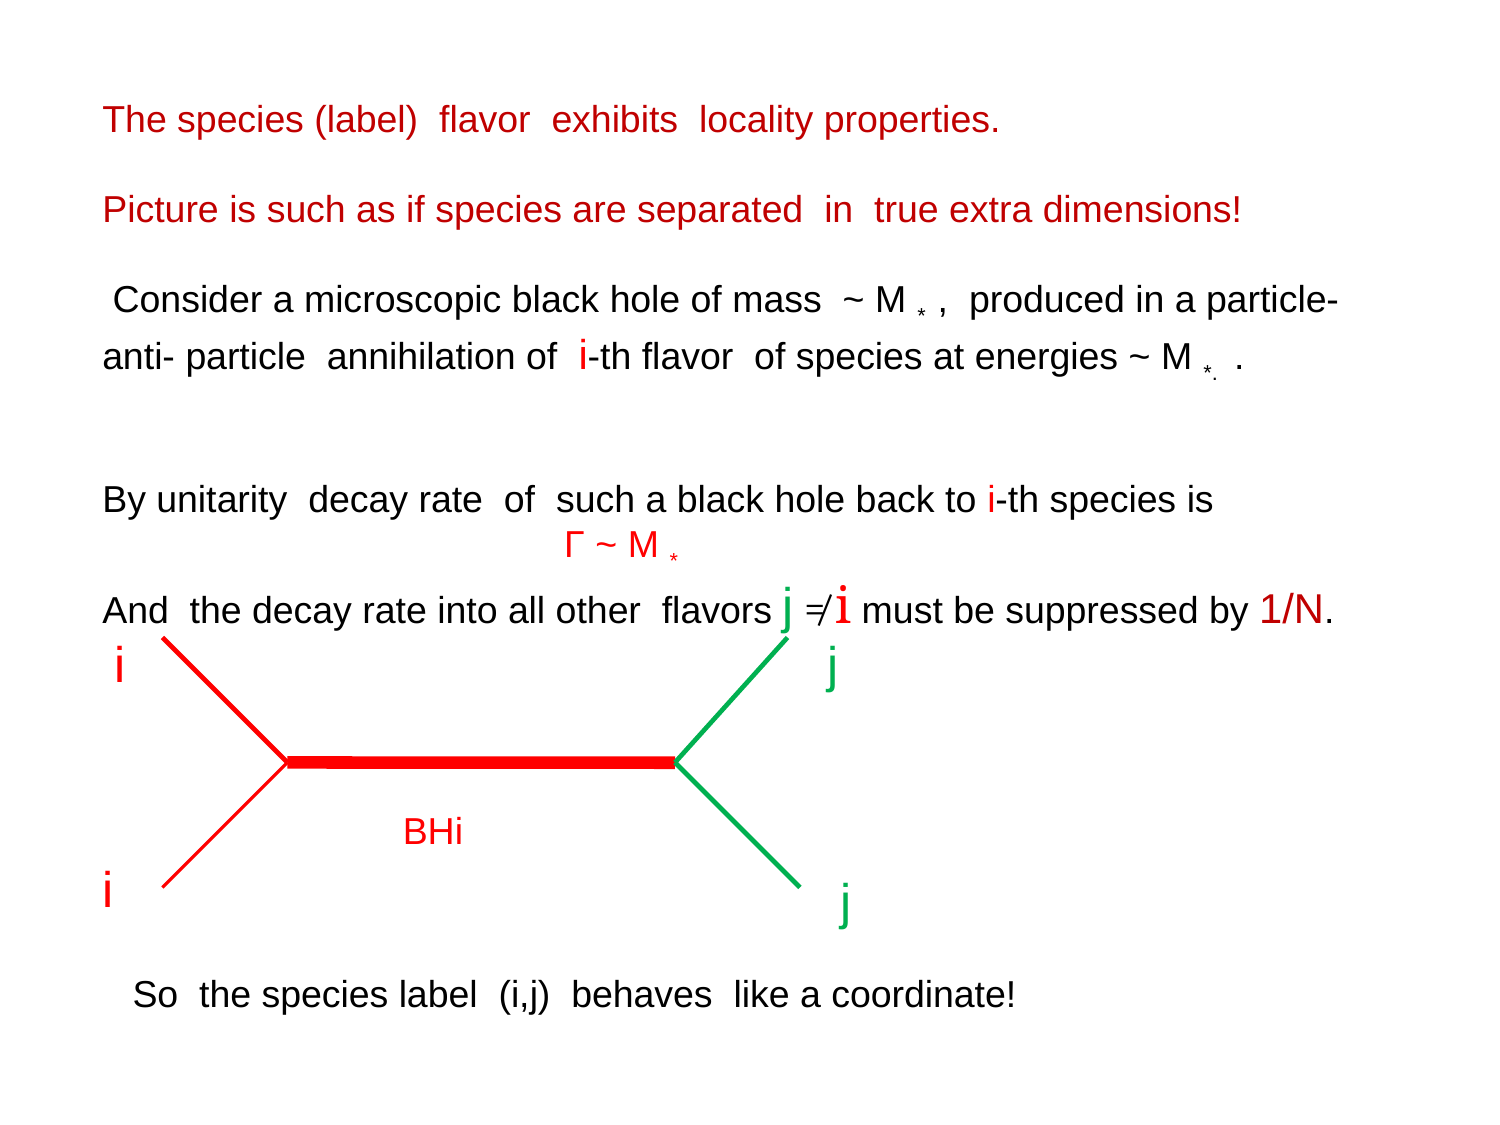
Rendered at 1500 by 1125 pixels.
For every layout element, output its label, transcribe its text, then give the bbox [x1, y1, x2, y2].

text_box j [812, 624, 854, 700]
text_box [674, 762, 801, 888]
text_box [668, 643, 794, 757]
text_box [162, 637, 288, 761]
text_box BHi [388, 799, 479, 860]
text_box The species (label) flavor exhibits locality properties. Picture is such as if species are separated in true extra dimensions! Consider a microscopic black hole of mass ~ M * , produced in a particle-anti- particle annihilation of i-th flavor of species at energies ~ M *. . By unitarity decay rate of such a black hole back to i-th species is Γ ~ M * And the decay rate into all other flavors j ≠ i must be suppressed by 1/N. [87, 87, 1425, 1125]
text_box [162, 762, 288, 888]
text_box i [100, 624, 142, 700]
text_box So the species label (i,j) behaves like a coordinate! [117, 962, 1053, 1023]
text_box i [87, 849, 131, 925]
text_box j [825, 862, 867, 938]
